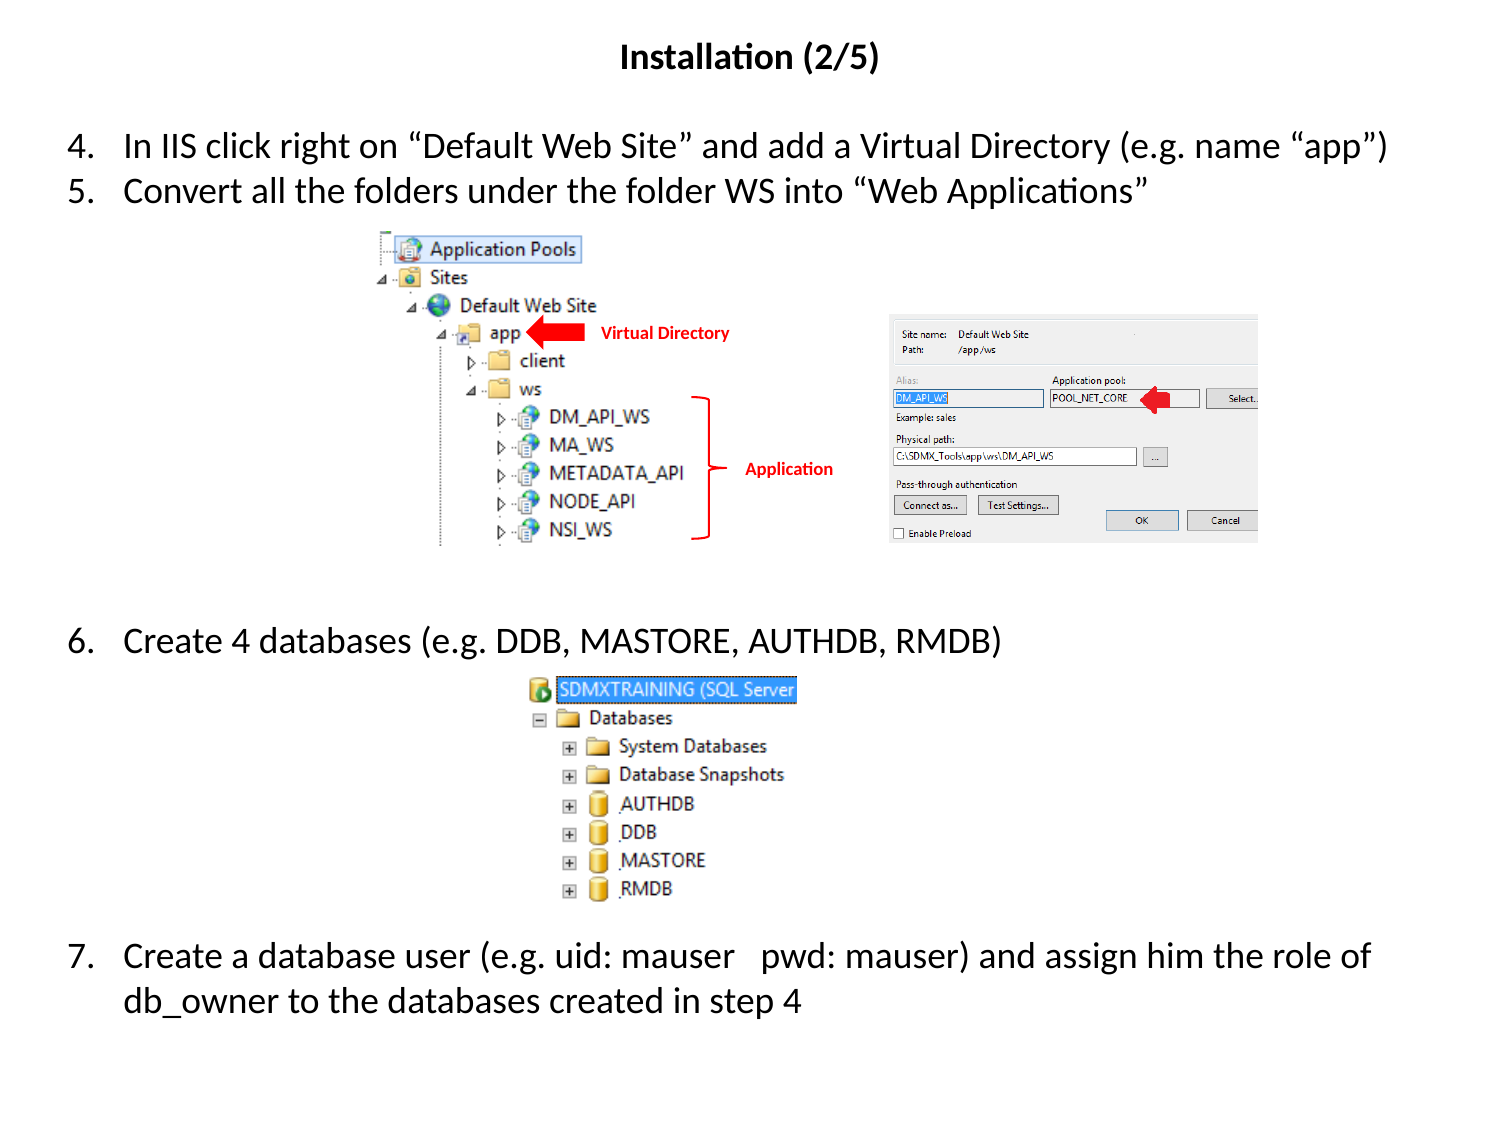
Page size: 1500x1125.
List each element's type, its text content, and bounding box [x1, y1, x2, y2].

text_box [359, 231, 851, 546]
text_box In IIS click right on “Default Web Site” and add a Virtual Directory (e.g. name “app”) Convert all the folders under the folder WS into “Web Applications” Create 4 databases (e.g. DDB, MASTORE, AUTHDB, RMDB) Create a database user (e.g. uid: mauser pwd: mauser) and assign him the role of db_owner to the databases created in step 4 [52, 113, 1447, 1074]
text_box Installation (2/5) [53, 24, 1447, 84]
picture [525, 676, 797, 906]
picture [889, 314, 1259, 543]
